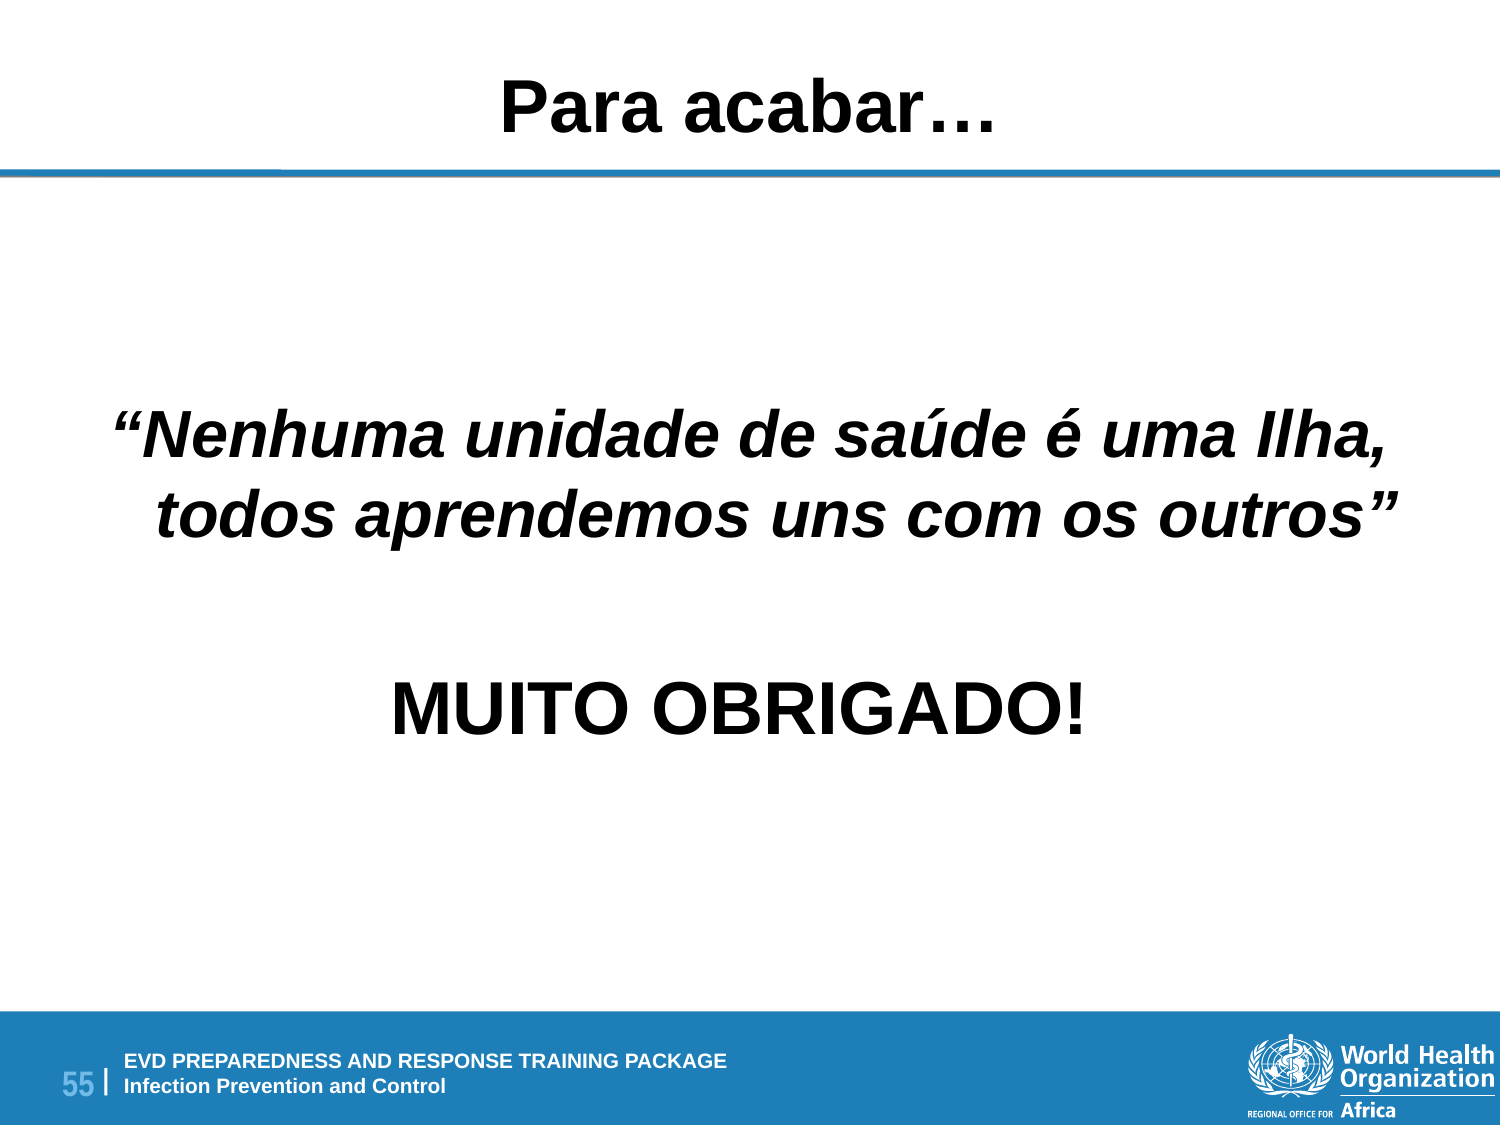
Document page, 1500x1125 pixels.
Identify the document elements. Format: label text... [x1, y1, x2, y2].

list “Nenhuma unidade de saúde é uma Ilha, todos aprendemos uns com os outros” MUITO OBRIGADO! [74, 196, 1426, 1006]
title Para acabar… [74, 44, 1426, 162]
